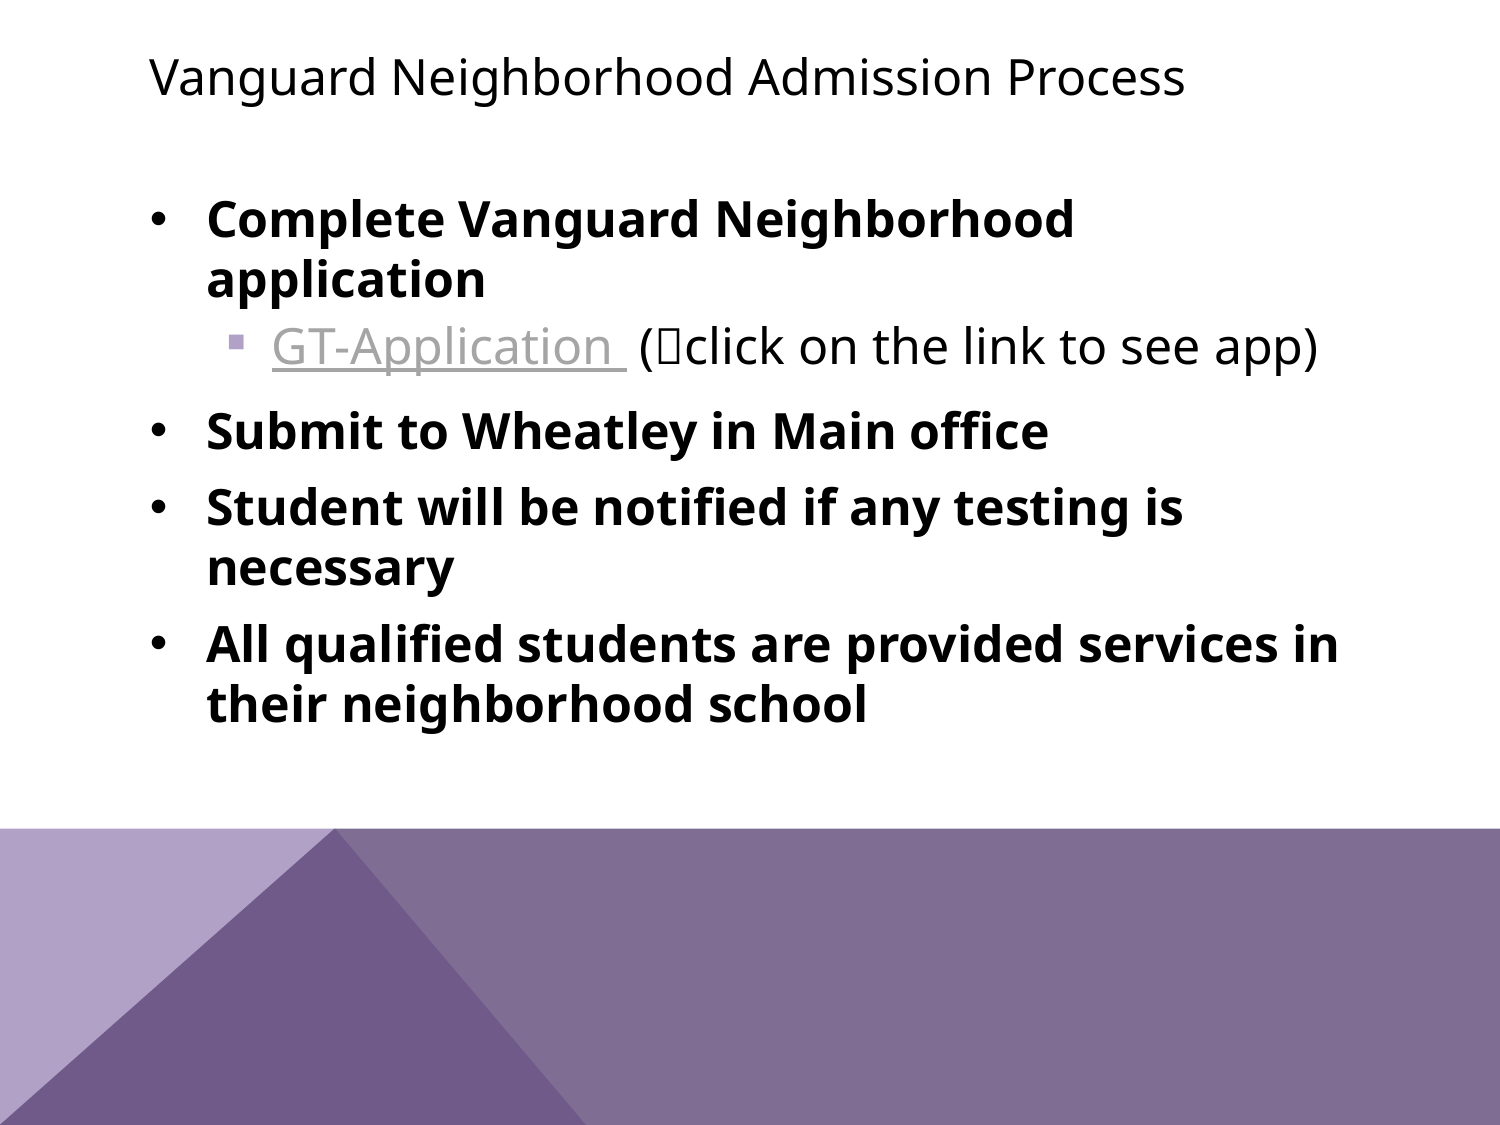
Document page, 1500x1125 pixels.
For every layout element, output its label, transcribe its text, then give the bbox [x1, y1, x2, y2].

title Vanguard Neighborhood Admission Process [134, 59, 1369, 150]
list Complete Vanguard Neighborhood application GT-Application (click on the link to see app) Submit to Wheatley in Main office Student will be notified if any testing is necessary All qualified students are provided services in their neighborhood school [134, 180, 1369, 768]
